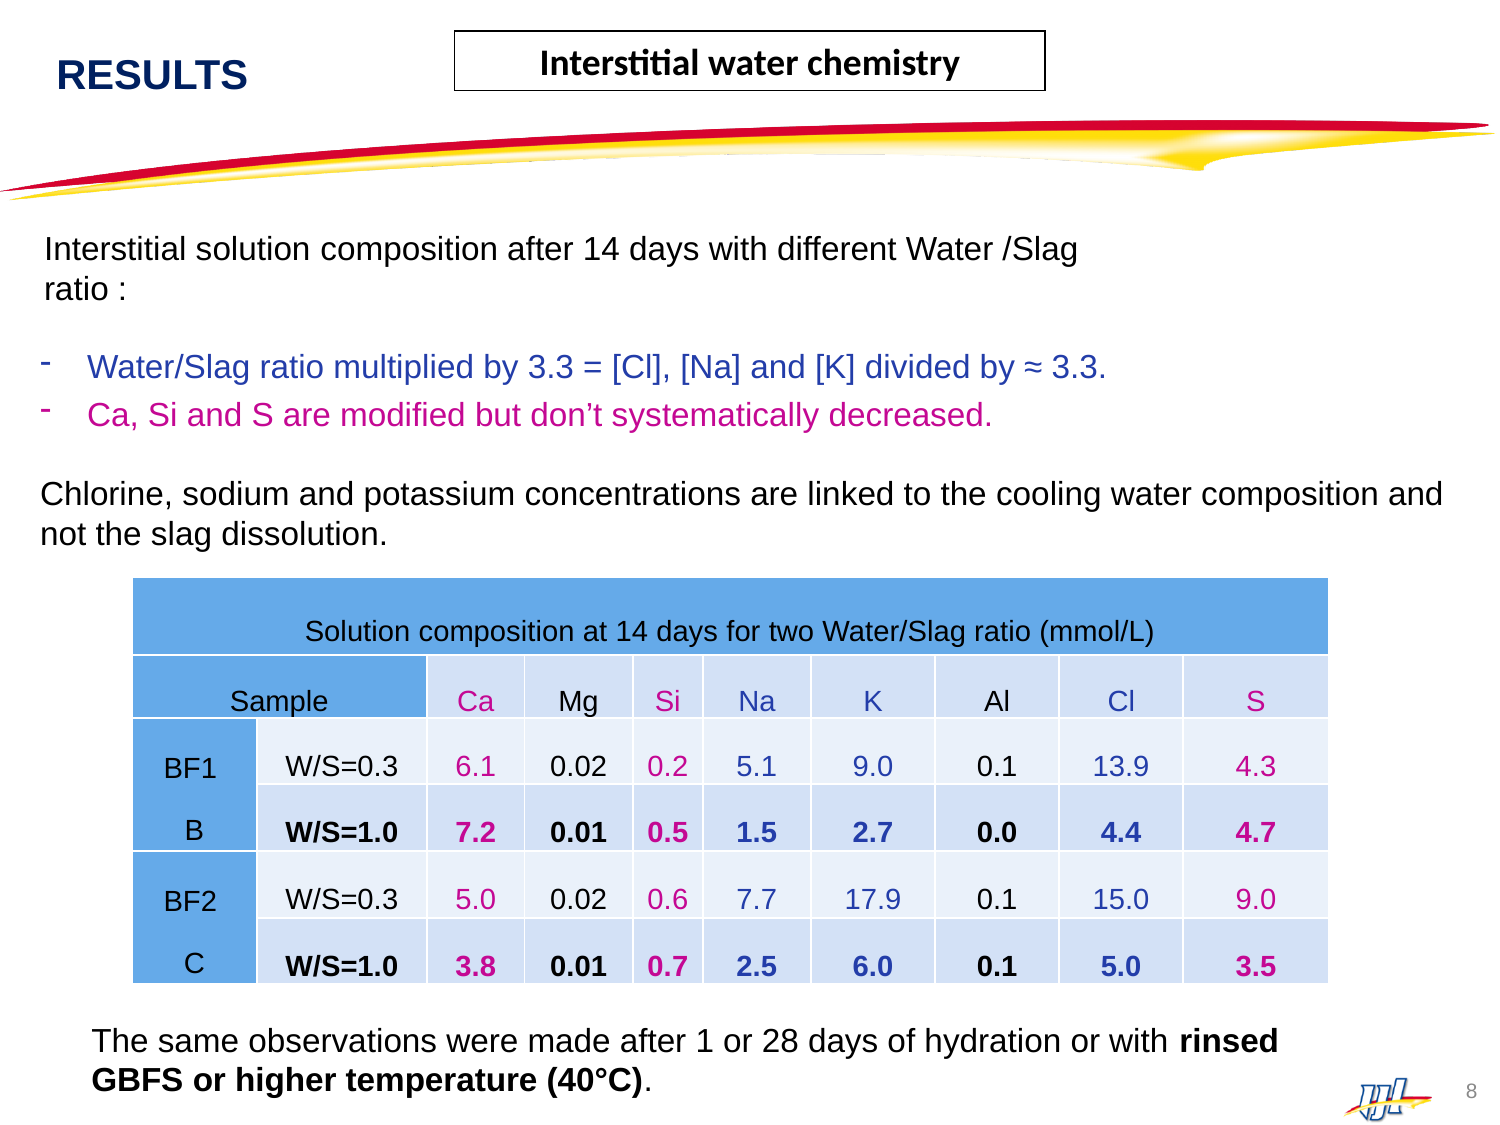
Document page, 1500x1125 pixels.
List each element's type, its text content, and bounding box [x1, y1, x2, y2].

table_cell 0.5 [634, 785, 702, 850]
table_cell 1.5 [704, 785, 810, 850]
table_cell Al [936, 656, 1058, 717]
table_cell Ca [428, 656, 524, 717]
table_cell S [1184, 656, 1328, 717]
table_cell 0.01 [525, 785, 632, 850]
table_cell 4.7 [1184, 785, 1328, 850]
table_cell 2.5 [704, 919, 810, 983]
table_cell 0.6 [634, 852, 702, 917]
table_cell Na [704, 656, 810, 717]
table_cell Mg [525, 656, 632, 717]
table_cell BF2 C [133, 852, 256, 983]
table_cell Si [634, 656, 702, 717]
table_cell 6.1 [428, 719, 524, 783]
table_cell 6.0 [812, 919, 934, 983]
table_cell 2.7 [812, 785, 934, 850]
slide_number 8 [1142, 1070, 1493, 1125]
table_cell K [812, 656, 934, 717]
table_cell 0.01 [525, 919, 632, 983]
table_cell 0.7 [634, 919, 702, 983]
table_cell 5.0 [1060, 919, 1182, 983]
text_box The same observations were made after 1 or 28 days of hydration or with rinsed GBFS or higher temperature (40°C). [76, 1011, 1353, 1106]
table_cell 0.02 [525, 852, 632, 917]
table_cell 5.1 [704, 719, 810, 783]
table_cell 5.0 [428, 852, 524, 917]
table_cell 4.4 [1060, 785, 1182, 850]
table_cell 3.8 [428, 919, 524, 983]
table_cell 0.02 [525, 719, 632, 783]
table_cell 9.0 [812, 719, 934, 783]
table_cell 0.1 [936, 919, 1058, 983]
table_cell 7.2 [428, 785, 524, 850]
table_cell BF1 B [133, 719, 256, 850]
text_box Interstitial water chemistry [454, 30, 1046, 91]
table_cell W/S=0.3 [258, 719, 426, 783]
table_cell 0.2 [634, 719, 702, 783]
table_cell 17.9 [812, 852, 934, 917]
picture [0, 119, 1500, 201]
table_cell W/S=1.0 [258, 785, 426, 850]
table_cell 9.0 [1184, 852, 1328, 917]
table_header Solution composition at 14 days for two Water/Slag ratio (mmol/L) [133, 578, 1328, 654]
table_cell 7.7 [704, 852, 810, 917]
table_cell 15.0 [1060, 852, 1182, 917]
table_cell W/S=1.0 [258, 919, 426, 983]
table_cell 4.3 [1184, 719, 1328, 783]
table_cell W/S=0.3 [258, 852, 426, 917]
table_cell Cl [1060, 656, 1182, 717]
table_cell 0.1 [936, 719, 1058, 783]
table_cell 13.9 [1060, 719, 1182, 783]
table_cell Sample [133, 656, 426, 717]
text_box Interstitial solution composition after 14 days with different Water /Slag ratio : [29, 219, 1154, 315]
text_box Ca, Si and S are modified but don’t systematically decreased. Chlorine, sodium and potassium concentrations are linked to the cooling water composition and not the slag dissolution. [25, 385, 1475, 560]
text_box Water/Slag ratio multiplied by 3.3 = [Cl], [Na] and [K] divided by ≈ 3.3. [25, 338, 1475, 385]
table_cell 0.1 [936, 852, 1058, 917]
table_cell 0.0 [936, 785, 1058, 850]
title Results [41, 18, 1317, 127]
table_cell 3.5 [1184, 919, 1328, 983]
